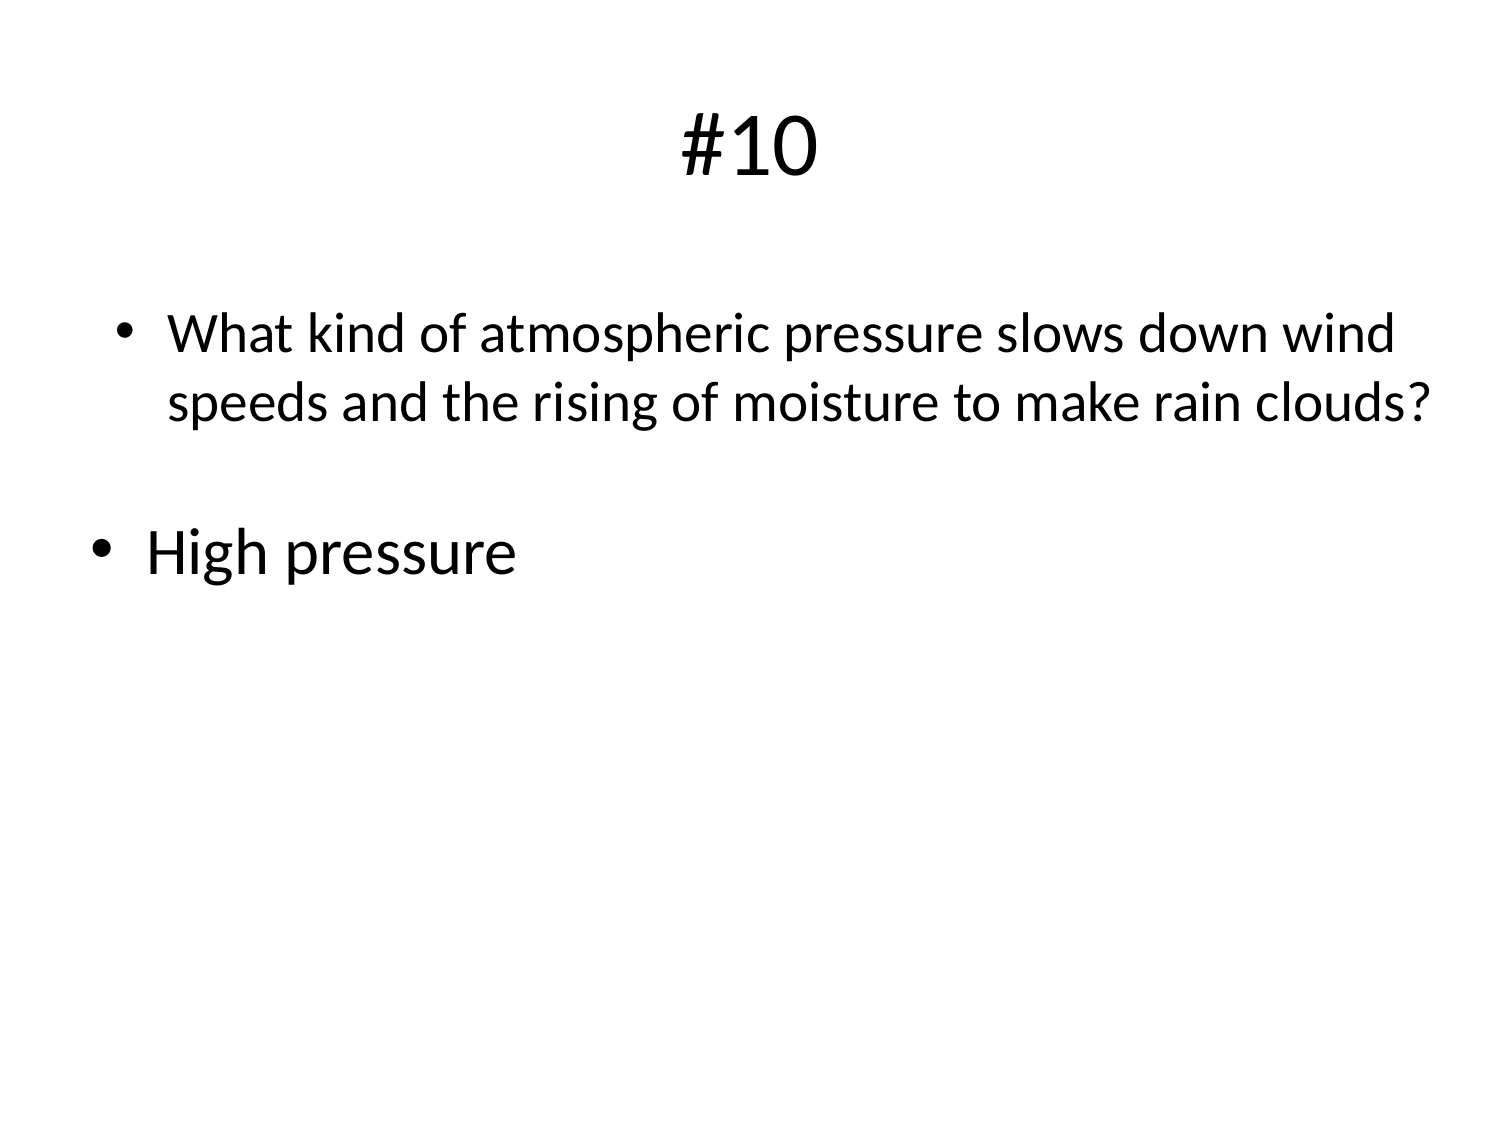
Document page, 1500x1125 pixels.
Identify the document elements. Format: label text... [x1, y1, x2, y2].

list High pressure [75, 500, 1425, 1088]
title #10 [75, 45, 1425, 233]
text_box What kind of atmospheric pressure slows down wind speeds and the rising of moisture to make rain clouds? [99, 287, 1450, 500]
